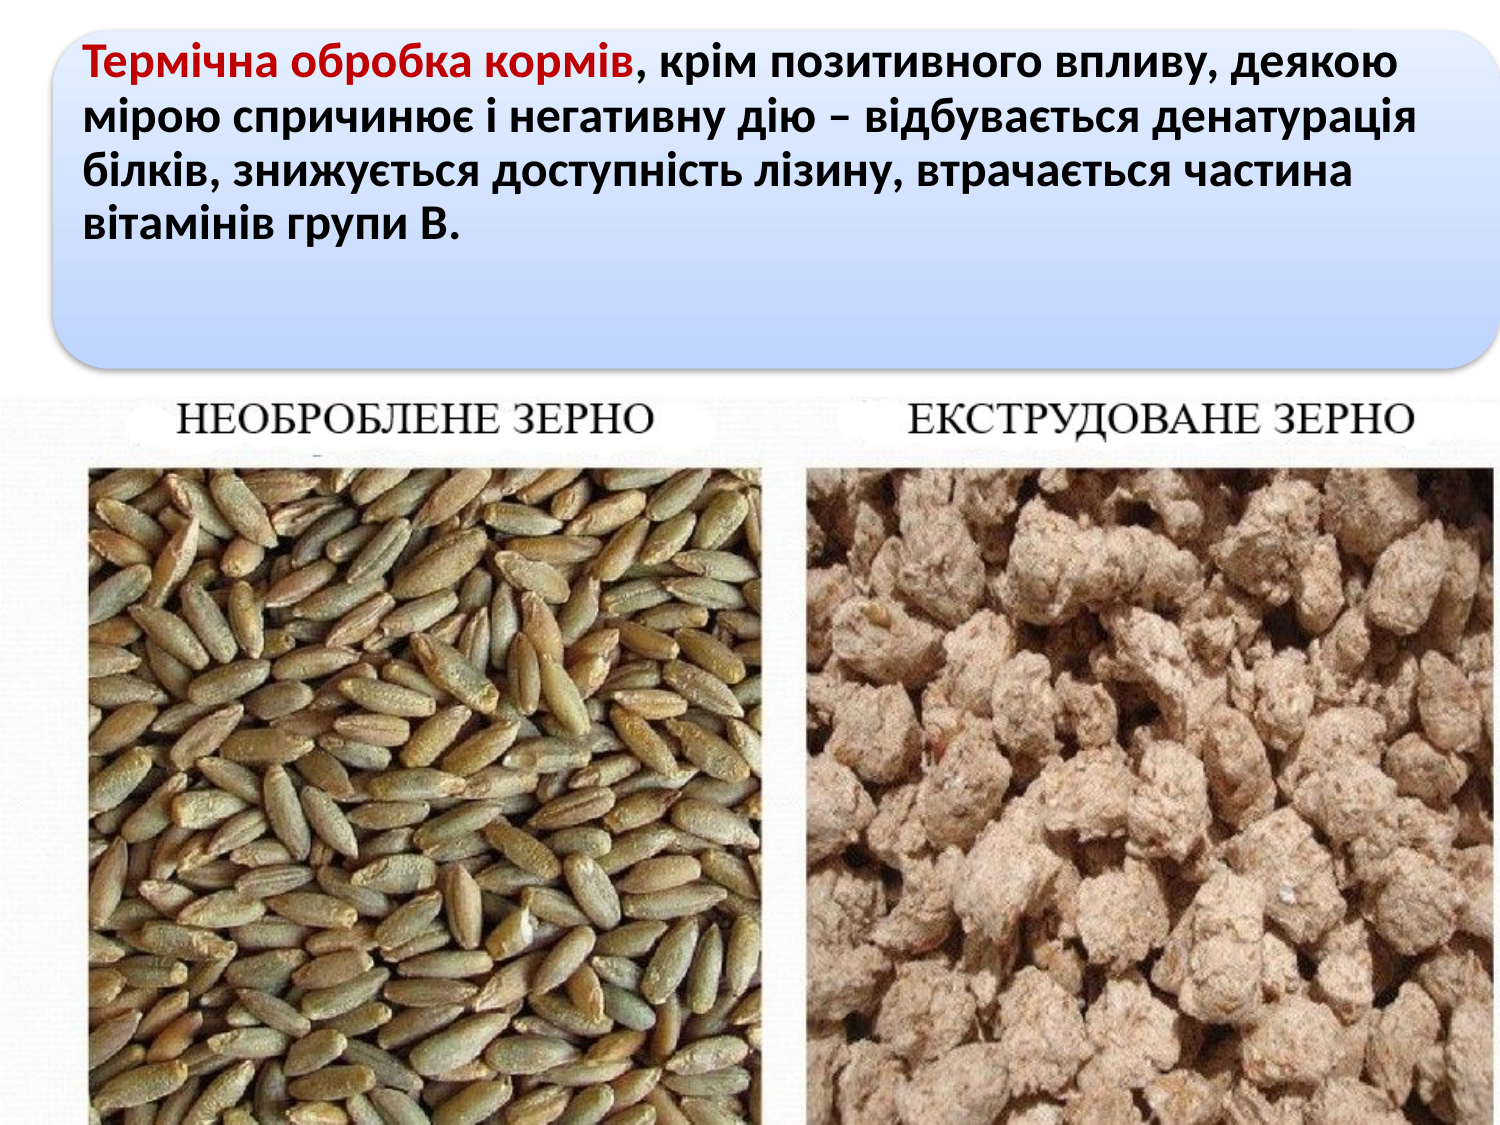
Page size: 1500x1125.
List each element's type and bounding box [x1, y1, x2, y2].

picture [0, 396, 1500, 1125]
text_box [52, 30, 1500, 369]
